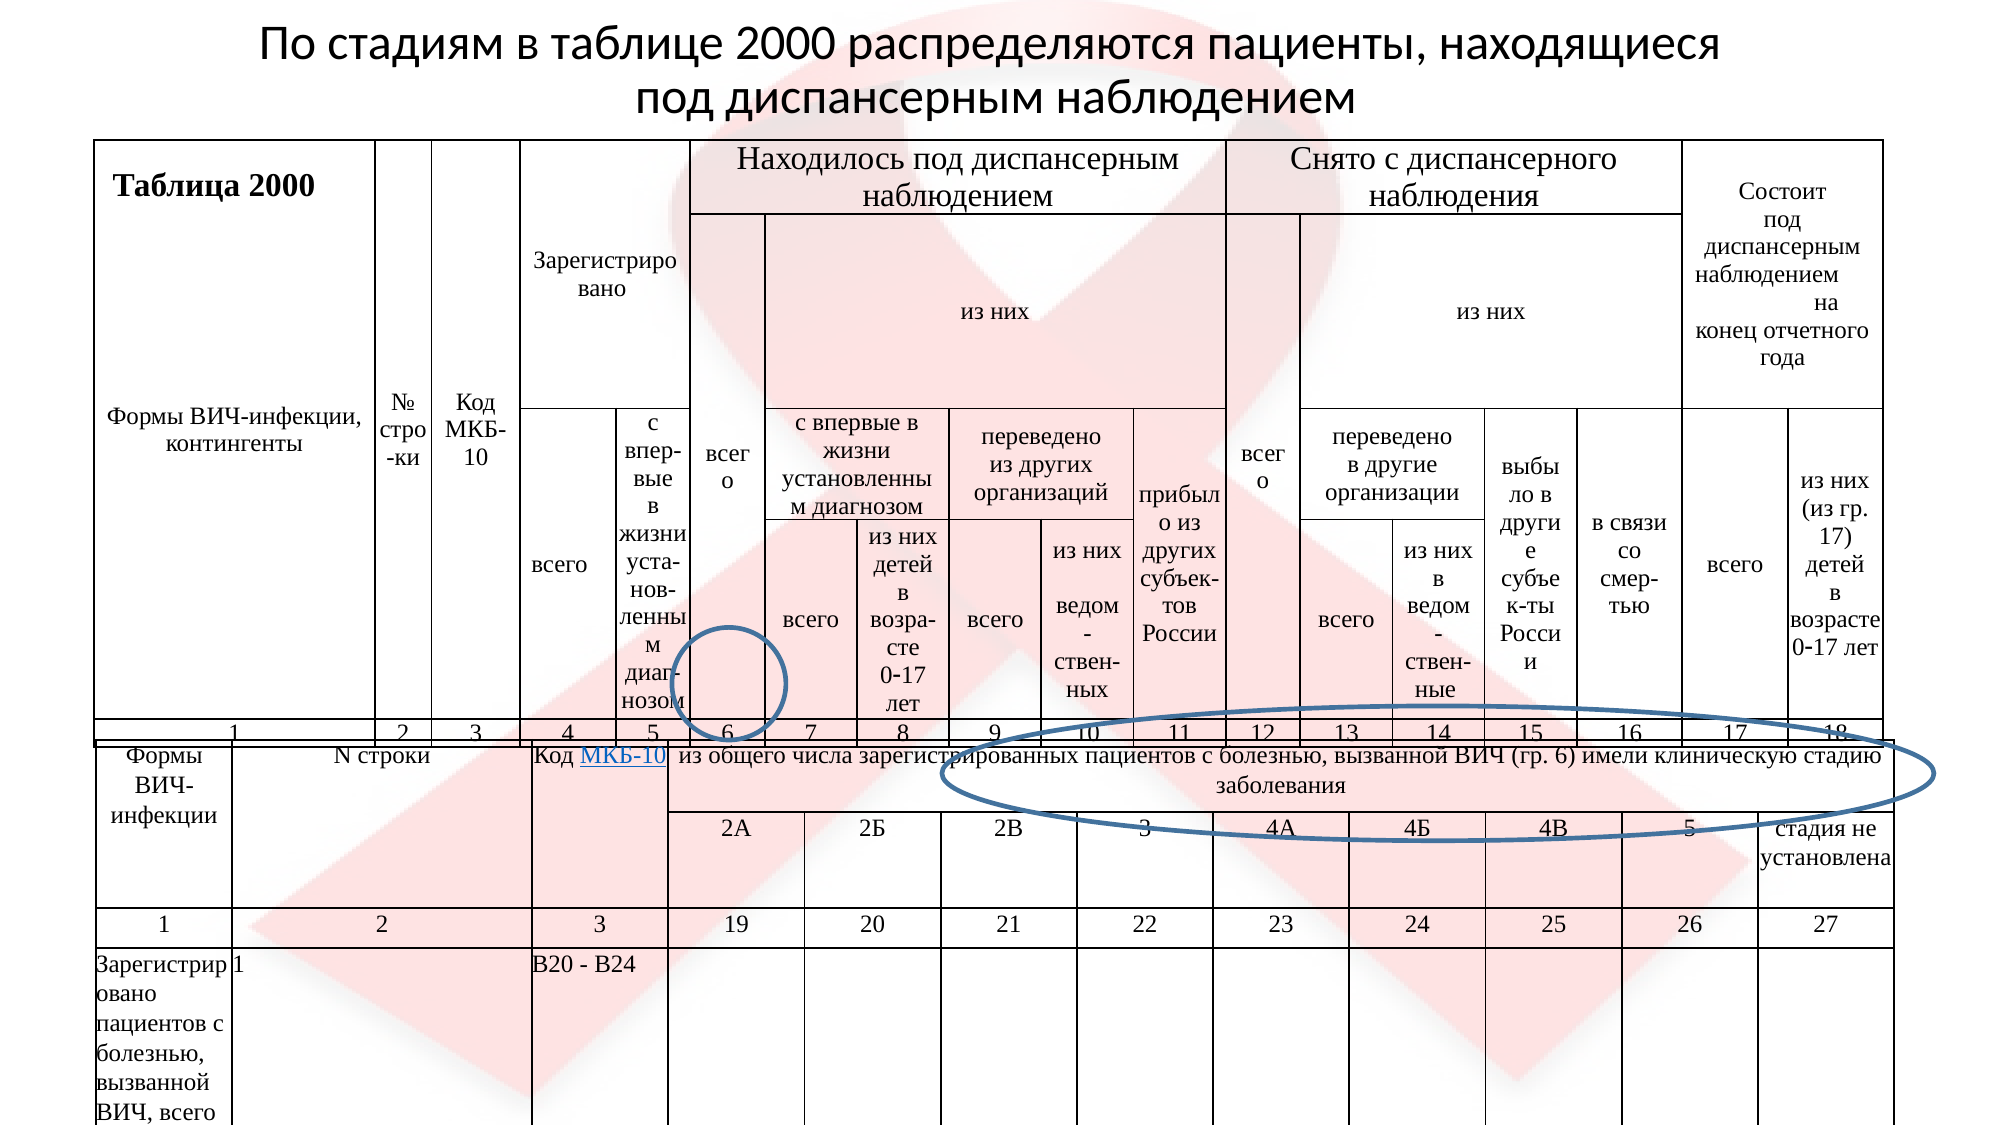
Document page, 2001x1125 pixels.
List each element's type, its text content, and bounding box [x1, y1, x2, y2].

table_cell 2А [669, 813, 804, 907]
table_header из общего числа зарегистрированных пациентов с болезнью, вызванной ВИЧ (гр. 6) имели клиническую стадию заболевания [669, 741, 1016, 811]
table_cell 9 [950, 720, 1040, 739]
table_cell из них ведом-ствен-ных [1042, 520, 1133, 718]
table_cell 4Б [1350, 841, 1485, 907]
table_cell из них (из гр. 17) детей в возрасте 017 лет [1789, 409, 1882, 718]
table_cell [1214, 949, 1348, 1125]
table_cell 24 [1350, 909, 1485, 947]
table_cell переведено из других организаций [950, 409, 1133, 519]
table_cell 19 [669, 909, 804, 947]
table_cell из них в ведом-ствен-ные [1393, 520, 1484, 705]
table_cell B20 - B24 [533, 949, 667, 1125]
table_cell 17 [1760, 720, 1787, 724]
table_cell 21 [942, 909, 1076, 947]
table_cell [942, 949, 1076, 1125]
table_cell 20 [805, 909, 940, 947]
table_cell 2В [942, 813, 1076, 907]
table_header Формы ВИЧ-инфекции, контингенты [95, 141, 374, 718]
table_cell из них [766, 215, 1225, 408]
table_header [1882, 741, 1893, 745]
table_cell 25 [1486, 909, 1621, 947]
table_cell всего [950, 520, 1040, 718]
table_cell в связи со смер-тью [1578, 409, 1681, 713]
table_cell всего [1683, 409, 1787, 718]
table_cell 7 [766, 720, 856, 739]
table_cell 2 [376, 720, 431, 739]
table_cell 6 [748, 731, 764, 739]
table_cell всего [766, 520, 856, 718]
table_cell 6 [691, 728, 710, 739]
table_cell [1759, 949, 1893, 1125]
title По стадиям в таблице 2000 распределяются пациенты, находящиеся под диспансерным наблюдением [133, 0, 1859, 139]
table_header Формы ВИЧ-инфекции [97, 741, 231, 907]
table_cell [669, 949, 804, 1125]
table_cell [1078, 949, 1212, 1125]
table_cell 2 [233, 909, 531, 947]
table_cell из них детей в возра-сте 017 лет [858, 520, 948, 718]
table_header Зарегистрировано [521, 141, 689, 408]
table_cell Зарегистрировано пациентов с болезнью, вызванной ВИЧ, всего [97, 949, 231, 1125]
table_cell 1 [95, 720, 374, 739]
table_cell из них [1301, 215, 1681, 408]
table_cell прибыло из других субъек-тов России [1134, 409, 1225, 718]
table_cell 5 [617, 720, 689, 739]
table_cell [805, 949, 940, 1125]
table_cell с впервые в жизни установленным диагнозом [766, 409, 948, 519]
table_cell переведено в другие организации [1301, 409, 1484, 519]
table_cell всего [521, 409, 615, 718]
table_cell 3 [533, 909, 667, 947]
table_cell с впер-вые в жизни уста-нов-ленным диаг-нозом [617, 409, 689, 718]
table_header N строки [233, 741, 531, 907]
table_cell стадия не установлена [1759, 813, 1893, 907]
table_cell 23 [1214, 909, 1348, 947]
table_cell 10 [1042, 720, 1116, 731]
table_cell 2Б [805, 813, 940, 907]
table_cell 5 [1623, 827, 1757, 907]
table_cell 3 [432, 720, 519, 739]
table_cell всего [1227, 215, 1299, 711]
text_box Таблица 2000 [97, 155, 331, 211]
table_header Состоит под диспансерным наблюдением на конец отчетного года [1683, 141, 1882, 408]
table_cell [1350, 949, 1485, 1125]
text_box [940, 704, 1936, 842]
table_cell 18 [1789, 720, 1882, 739]
table_cell [1623, 949, 1757, 1125]
table_cell 8 [858, 720, 948, 739]
table_cell 4А [1214, 835, 1348, 907]
table_cell 4В [1486, 838, 1621, 907]
text_box [670, 626, 787, 742]
table_header Код МКБ-10 [533, 741, 667, 907]
table_header Код МКБ-10 [432, 141, 519, 718]
table_cell 3 [1078, 821, 1212, 907]
table_header № стро-ки [376, 141, 431, 718]
table_cell 1 [233, 949, 531, 1125]
table_header Находилось под диспансерным наблюдением [691, 141, 1225, 213]
table_cell выбыло в другие субъек-ты России [1485, 409, 1576, 707]
table_cell [1486, 949, 1621, 1125]
table_cell 1 [97, 909, 231, 947]
table_cell 27 [1759, 909, 1893, 947]
table_cell всего [691, 215, 764, 639]
table_cell 22 [1078, 909, 1212, 947]
table_header Снято с диспансерного наблюдения [1227, 141, 1681, 213]
table_cell всего [1301, 520, 1392, 707]
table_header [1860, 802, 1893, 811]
table_cell 26 [1623, 909, 1757, 947]
table_cell 4 [521, 720, 615, 739]
